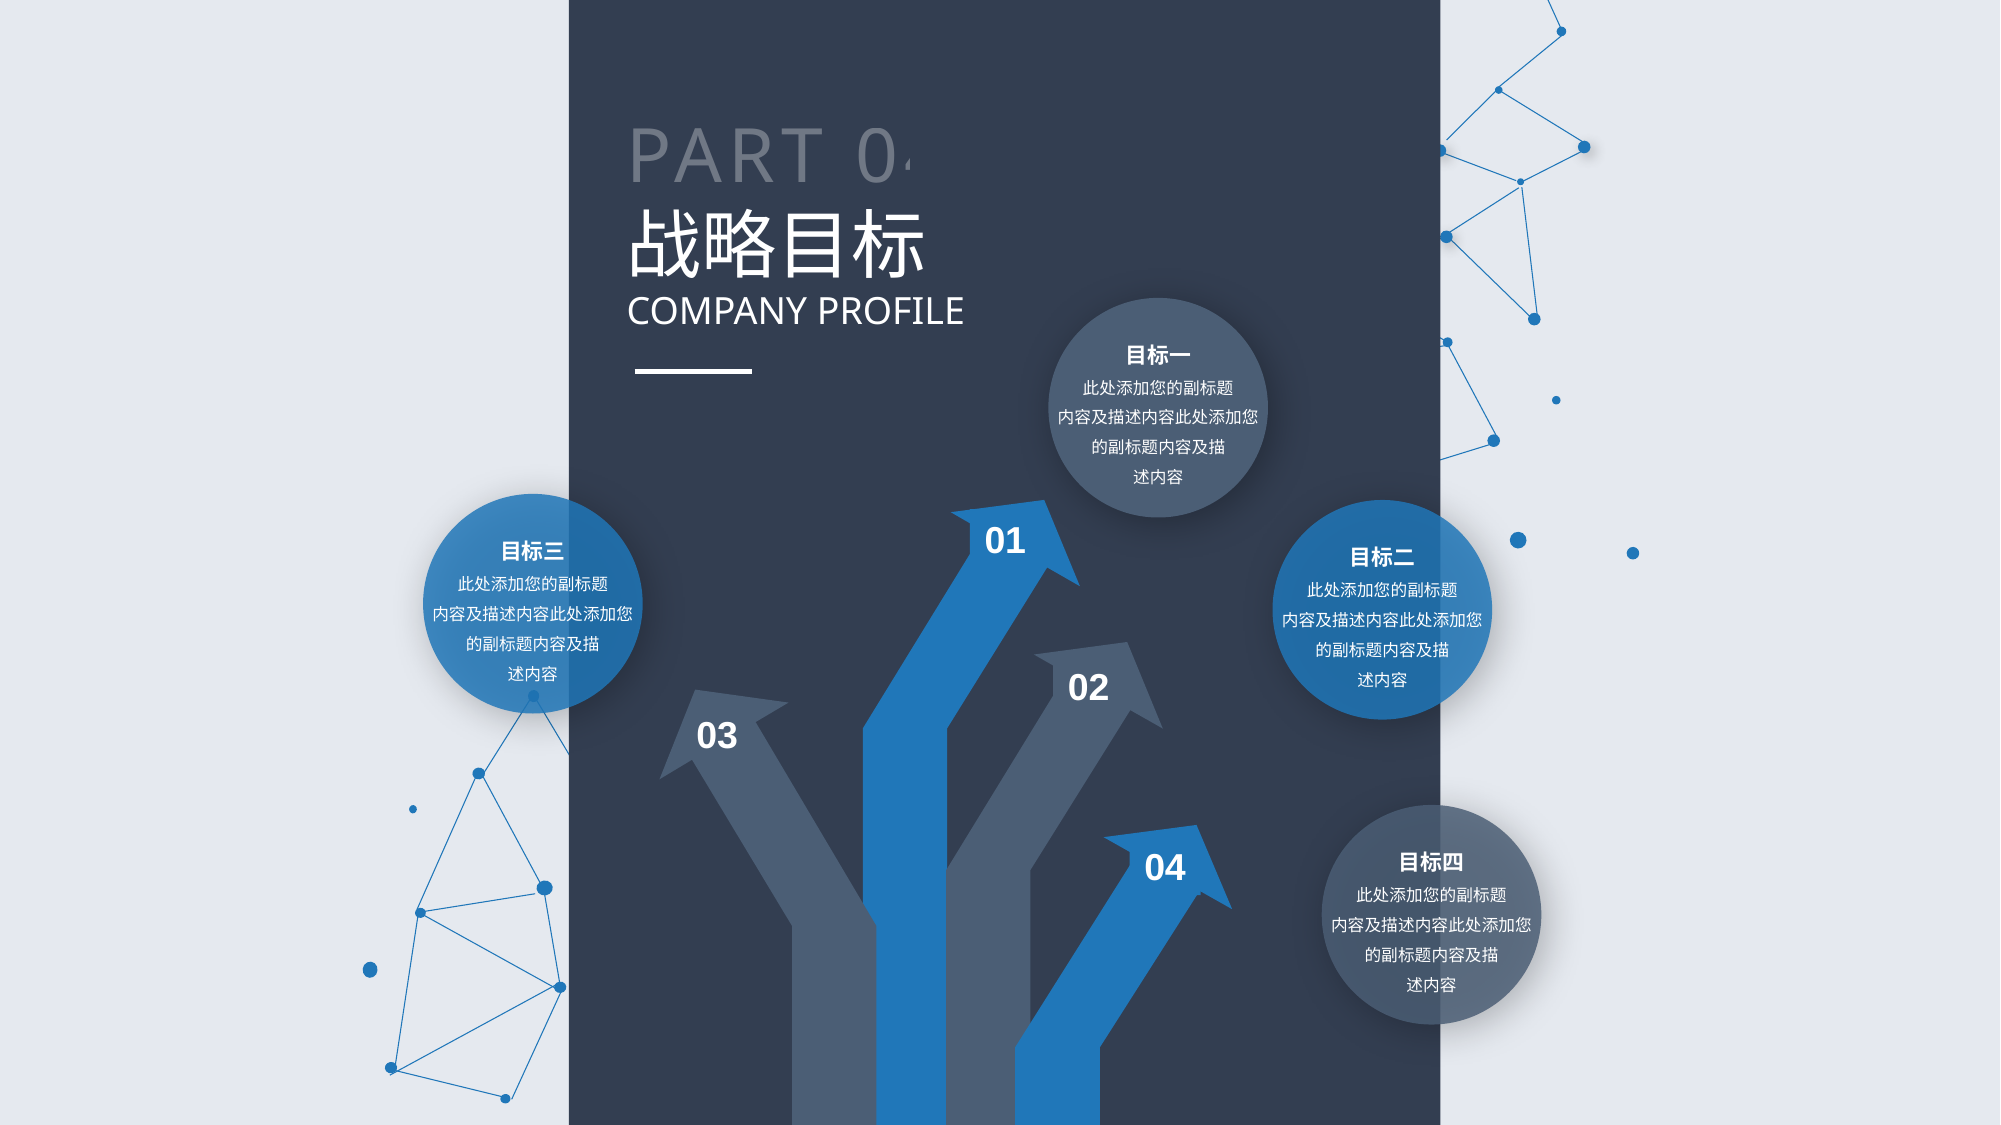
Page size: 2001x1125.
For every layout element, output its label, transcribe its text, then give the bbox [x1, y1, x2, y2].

text_box 目标一 此处添加您的副标题 内容及描述内容此处添加您 的副标题内容及描 述内容 [1047, 372, 1270, 519]
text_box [946, 641, 1163, 1125]
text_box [862, 499, 1080, 1125]
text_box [1015, 824, 1233, 1125]
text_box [611, 99, 1278, 372]
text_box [659, 689, 877, 1125]
text_box 目标二 此处添加您的副标题 内容及描述内容此处添加您 的副标题内容及描 述内容 [1271, 498, 1494, 721]
text_box 目标四 此处添加您的副标题 内容及描述内容此处添加您 的副标题内容及描 述内容 [1320, 803, 1543, 1026]
text_box 目标三 此处添加您的副标题 内容及描述内容此处添加您 的副标题内容及描 述内容 [422, 492, 644, 715]
